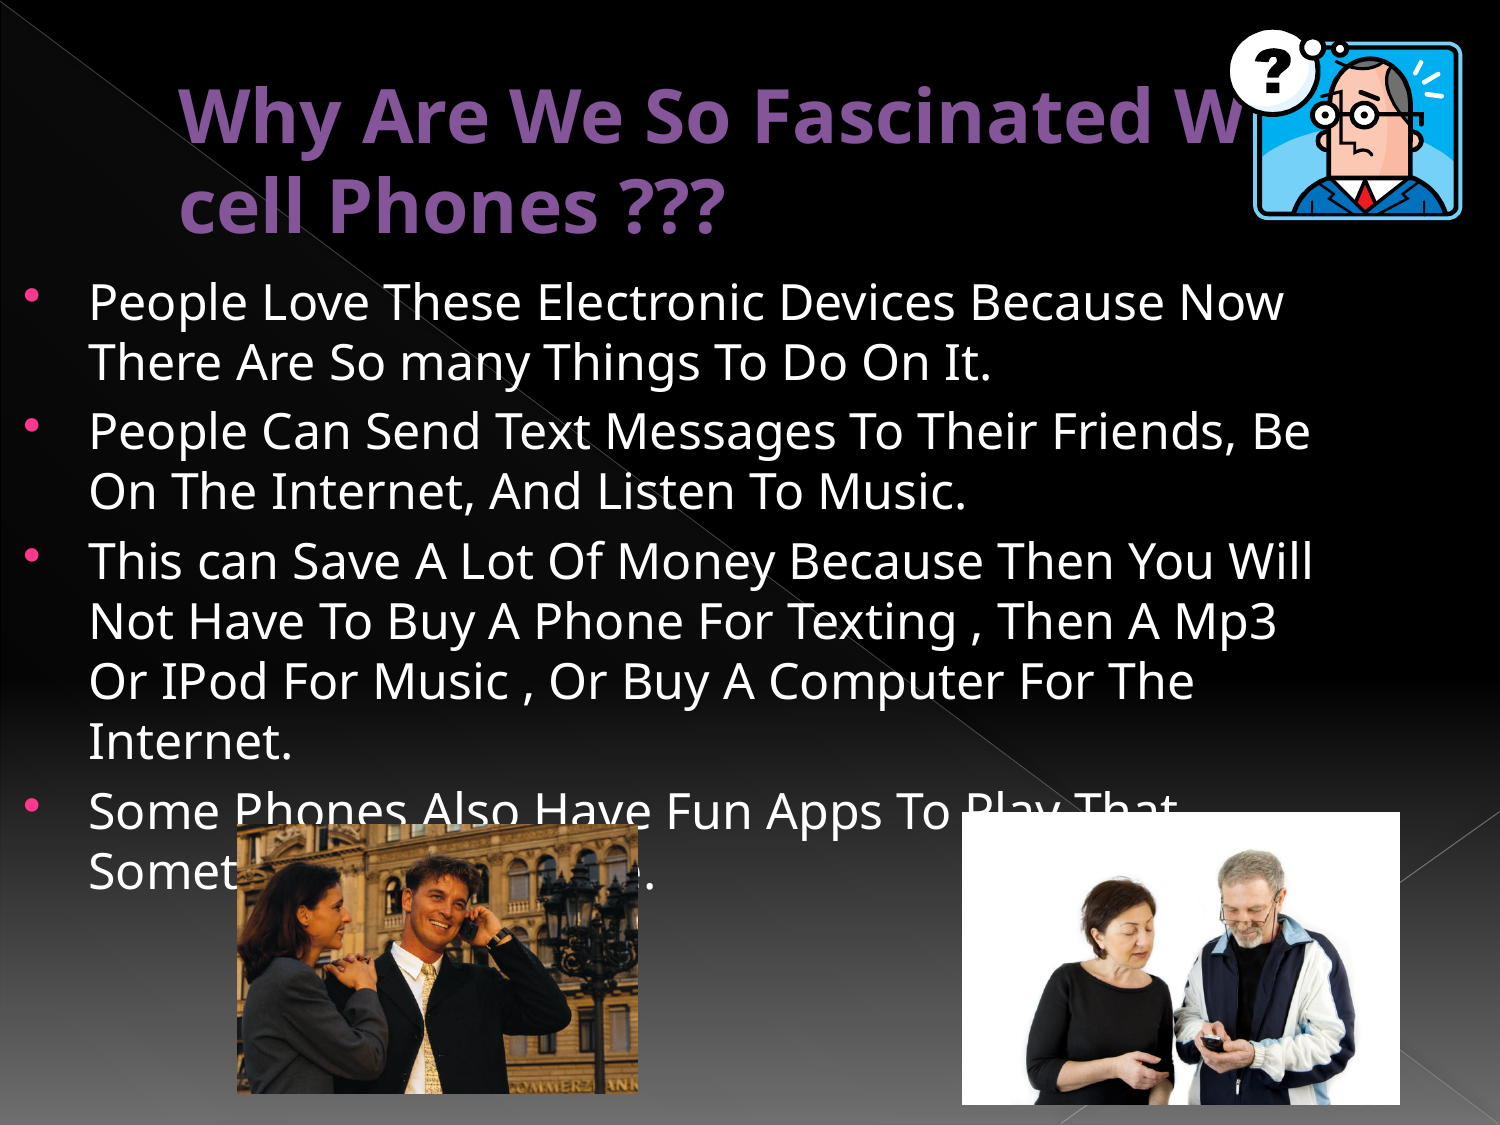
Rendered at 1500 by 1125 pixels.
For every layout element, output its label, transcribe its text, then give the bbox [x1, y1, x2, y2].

picture [962, 812, 1401, 1105]
list People Love These Electronic Devices Because Now There Are So many Things To Do On It. People Can Send Text Messages To Their Friends, Be On The Internet, And Listen To Music. This can Save A Lot Of Money Because Then You Will Not Have To Buy A Phone For Texting , Then A Mp3 Or IPod For Music , Or Buy A Computer For The Internet. Some Phones Also Have Fun Apps To Play That Sometimes Can Be Free. [0, 262, 1350, 1013]
title Why Are We So Fascinated With cell Phones ??? [75, 43, 1425, 274]
picture [1224, 24, 1463, 221]
picture [237, 824, 638, 1094]
